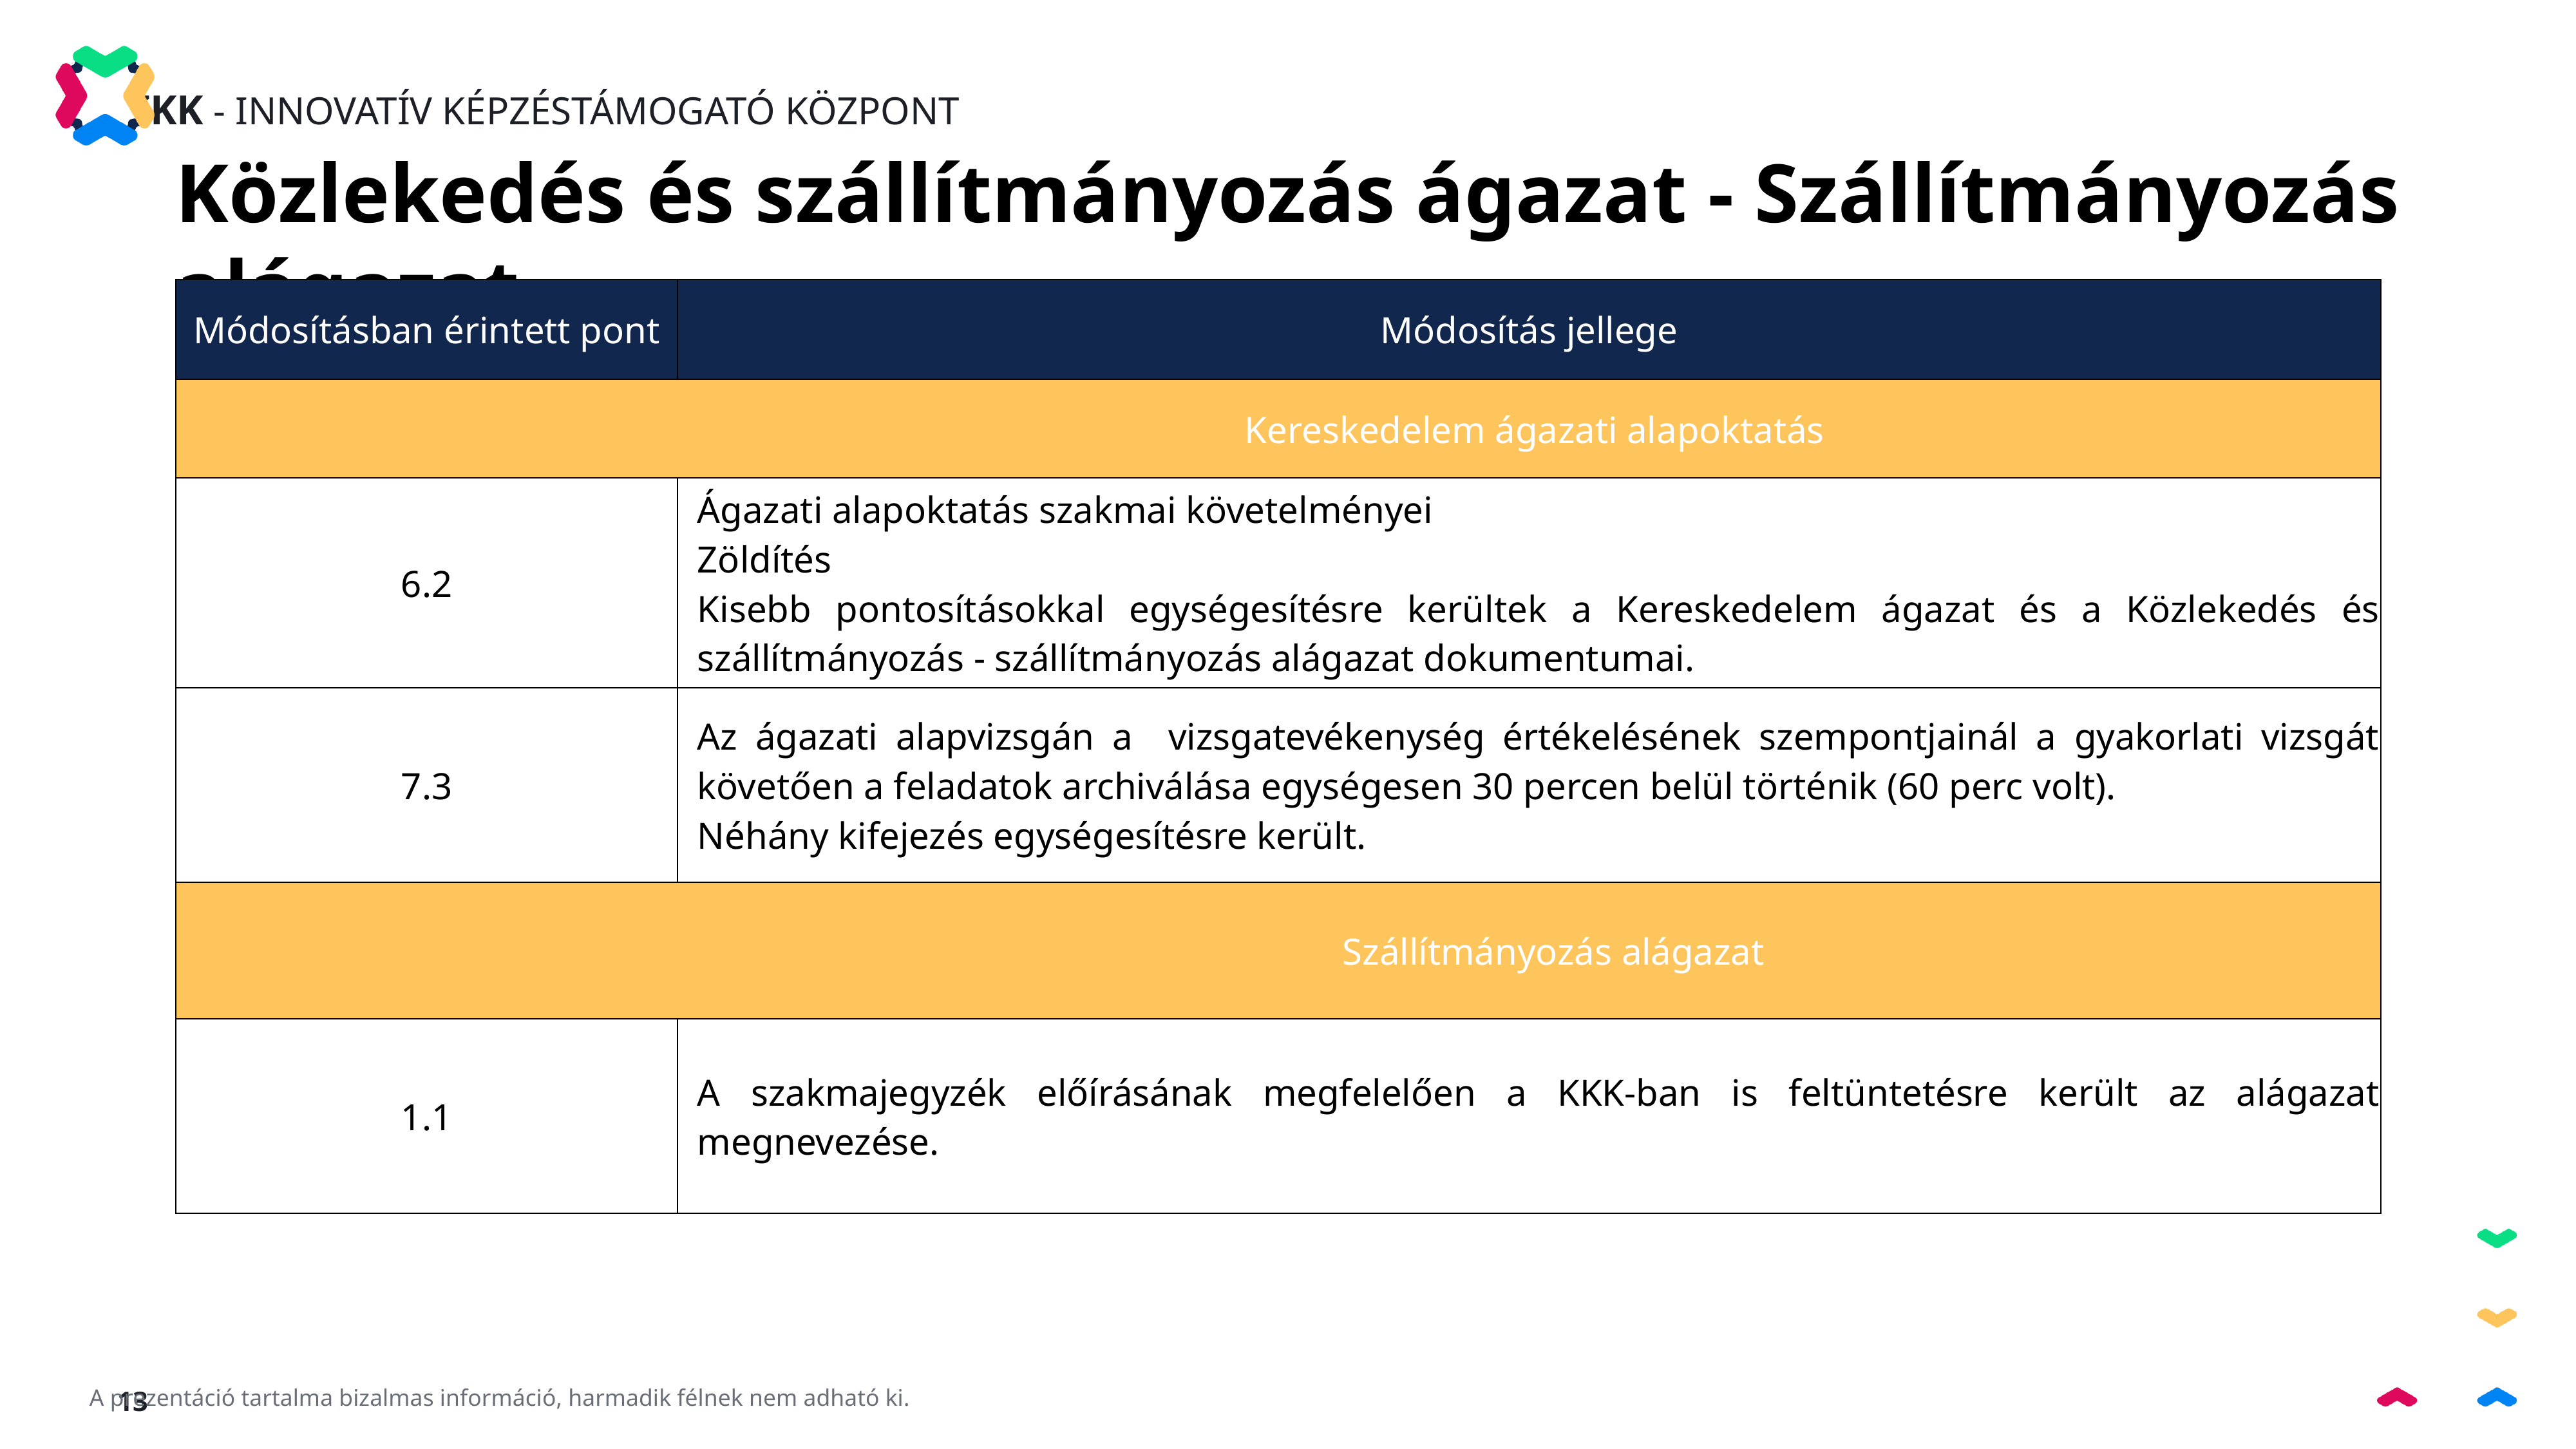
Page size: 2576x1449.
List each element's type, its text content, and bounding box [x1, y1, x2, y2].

table_cell Ágazati alapoktatás szakmai követelményei Zöldítés Kisebb pontosításokkal egységesítésre kerültek a Kereskedelem ágazat és a Közlekedés és szállítmányozás - szállítmányozás alágazat dokumentumai. [678, 478, 2380, 687]
table_cell 7.3 [176, 688, 677, 882]
table_cell Szállítmányozás alágazat [176, 883, 2380, 1018]
table_cell 6.2 [176, 478, 677, 687]
table_cell Kereskedelem ágazati alapoktatás [176, 380, 2380, 477]
list Közlekedés és szállítmányozás ágazat - Szállítmányozás alágazat [175, 142, 2420, 230]
table_header Módosításban érintett pont [176, 280, 677, 379]
table_cell Az ágazati alapvizsgán a vizsgatevékenység értékelésének szempontjainál a gyakorlati vizsgát követően a feladatok archiválása egységesen 30 percen belül történik (60 perc volt). Néhány kifejezés egységesítésre került. [678, 688, 2380, 882]
table_cell A szakmajegyzék előírásának megfelelően a KKK-ban is feltüntetésre került az alágazat megnevezése. [678, 1019, 2380, 1213]
picture [55, 46, 155, 146]
table_cell 1.1 [176, 1019, 677, 1213]
picture [2377, 1229, 2517, 1406]
table_header Módosítás jellege [678, 280, 2380, 379]
